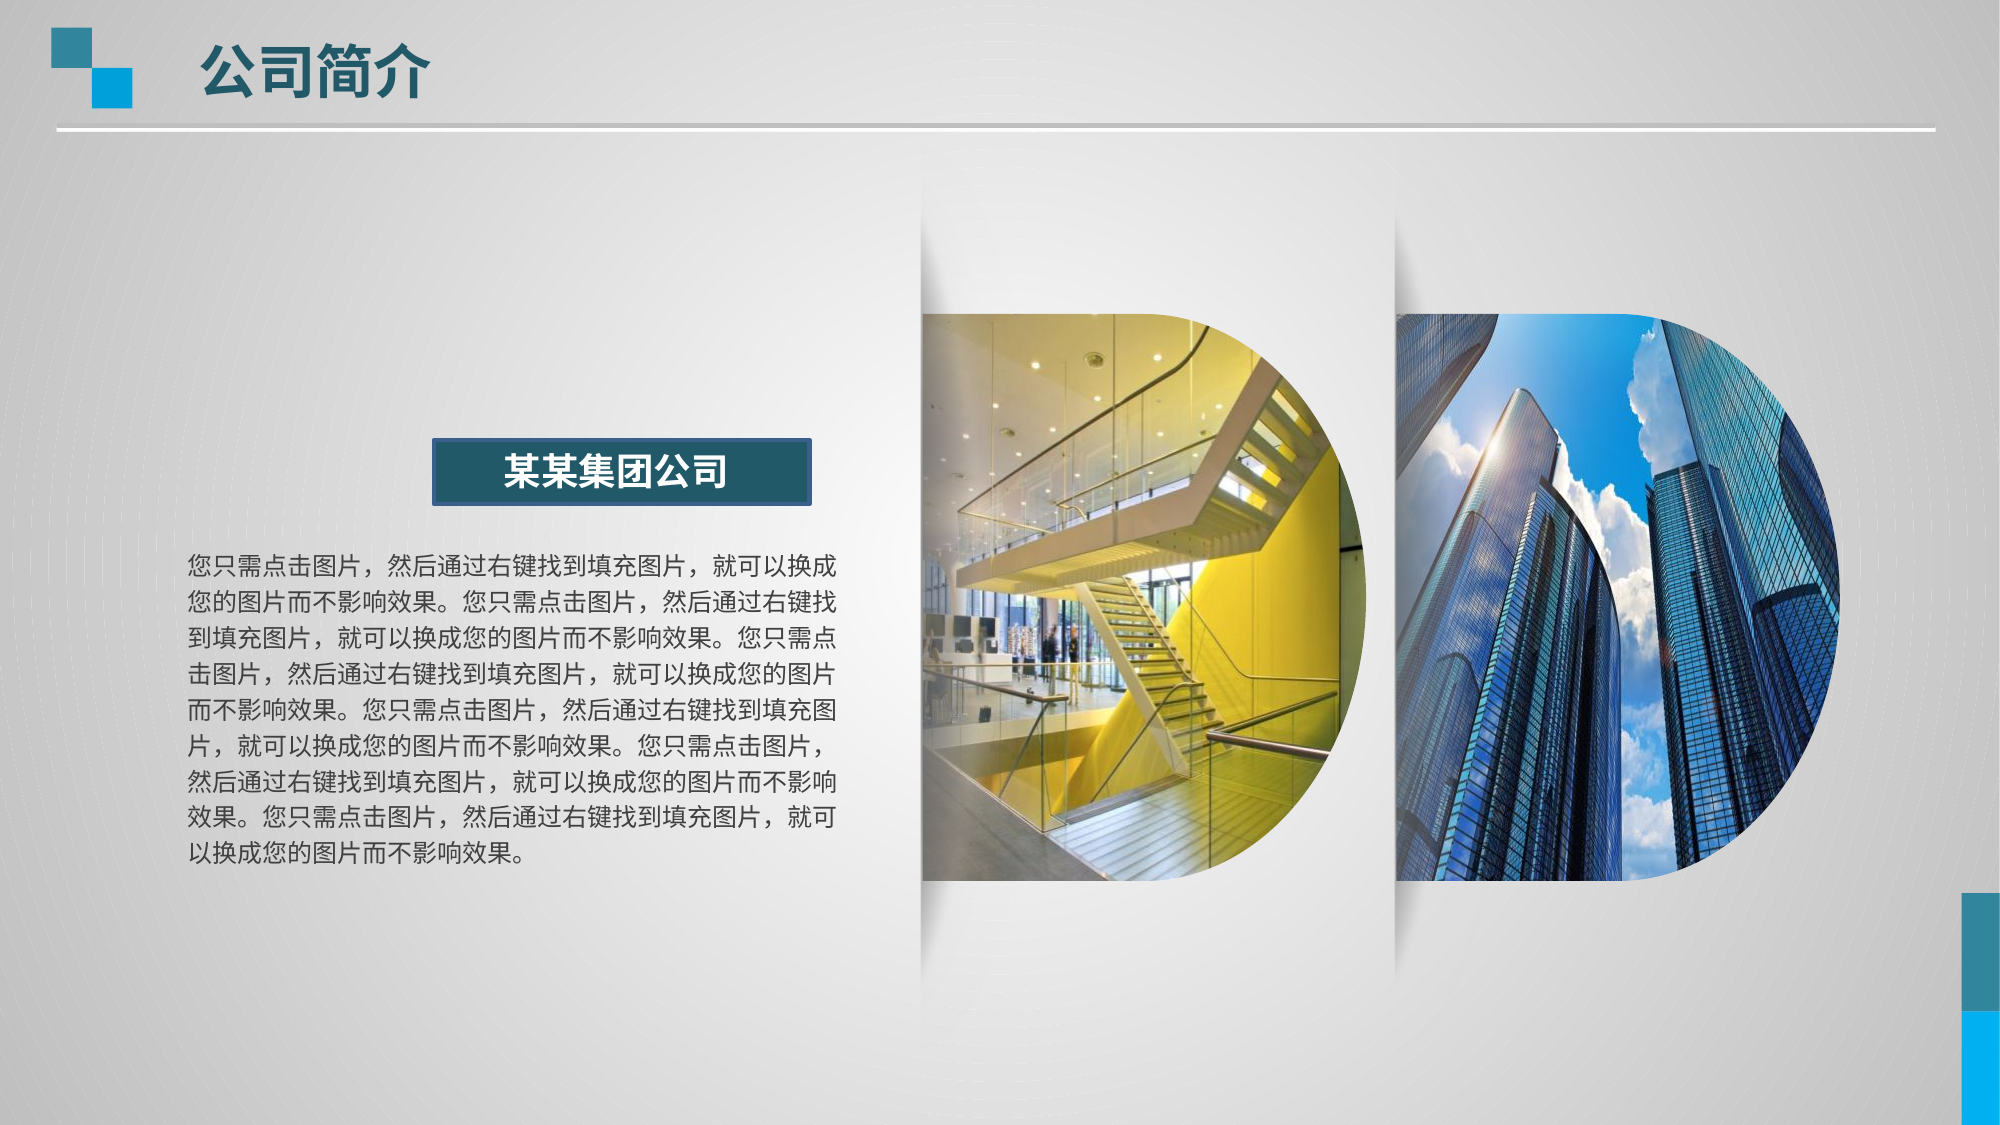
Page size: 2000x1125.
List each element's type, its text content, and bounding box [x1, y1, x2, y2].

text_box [433, 439, 810, 505]
text_box [1058, 676, 1360, 884]
text_box 公司简介 [184, 27, 516, 113]
picture [520, 528, 1932, 667]
text_box [1532, 675, 1834, 884]
text_box [1532, 311, 1835, 527]
text_box [1058, 311, 1361, 526]
text_box 您只需点击图片，然后通过右键找到填充图片，就可以换成您的图片而不影响效果。您只需点击图片，然后通过右键找到填充图片，就可以换成您的图片而不影响效果。您只需点击图片，然后通过右键找到填充图片，就可以换成您的图片而不影响效果。您只需点击图片，然后通过右键找到填充图片，就可以换成您的图片而不影响效果。您只需点击图片，然后通过右键找到填充图片，就可以换成您的图片而不影响效果。您只需点击图片，然后通过右键找到填充图片，就可以换成您的图片而不影响效果。 [173, 537, 870, 947]
